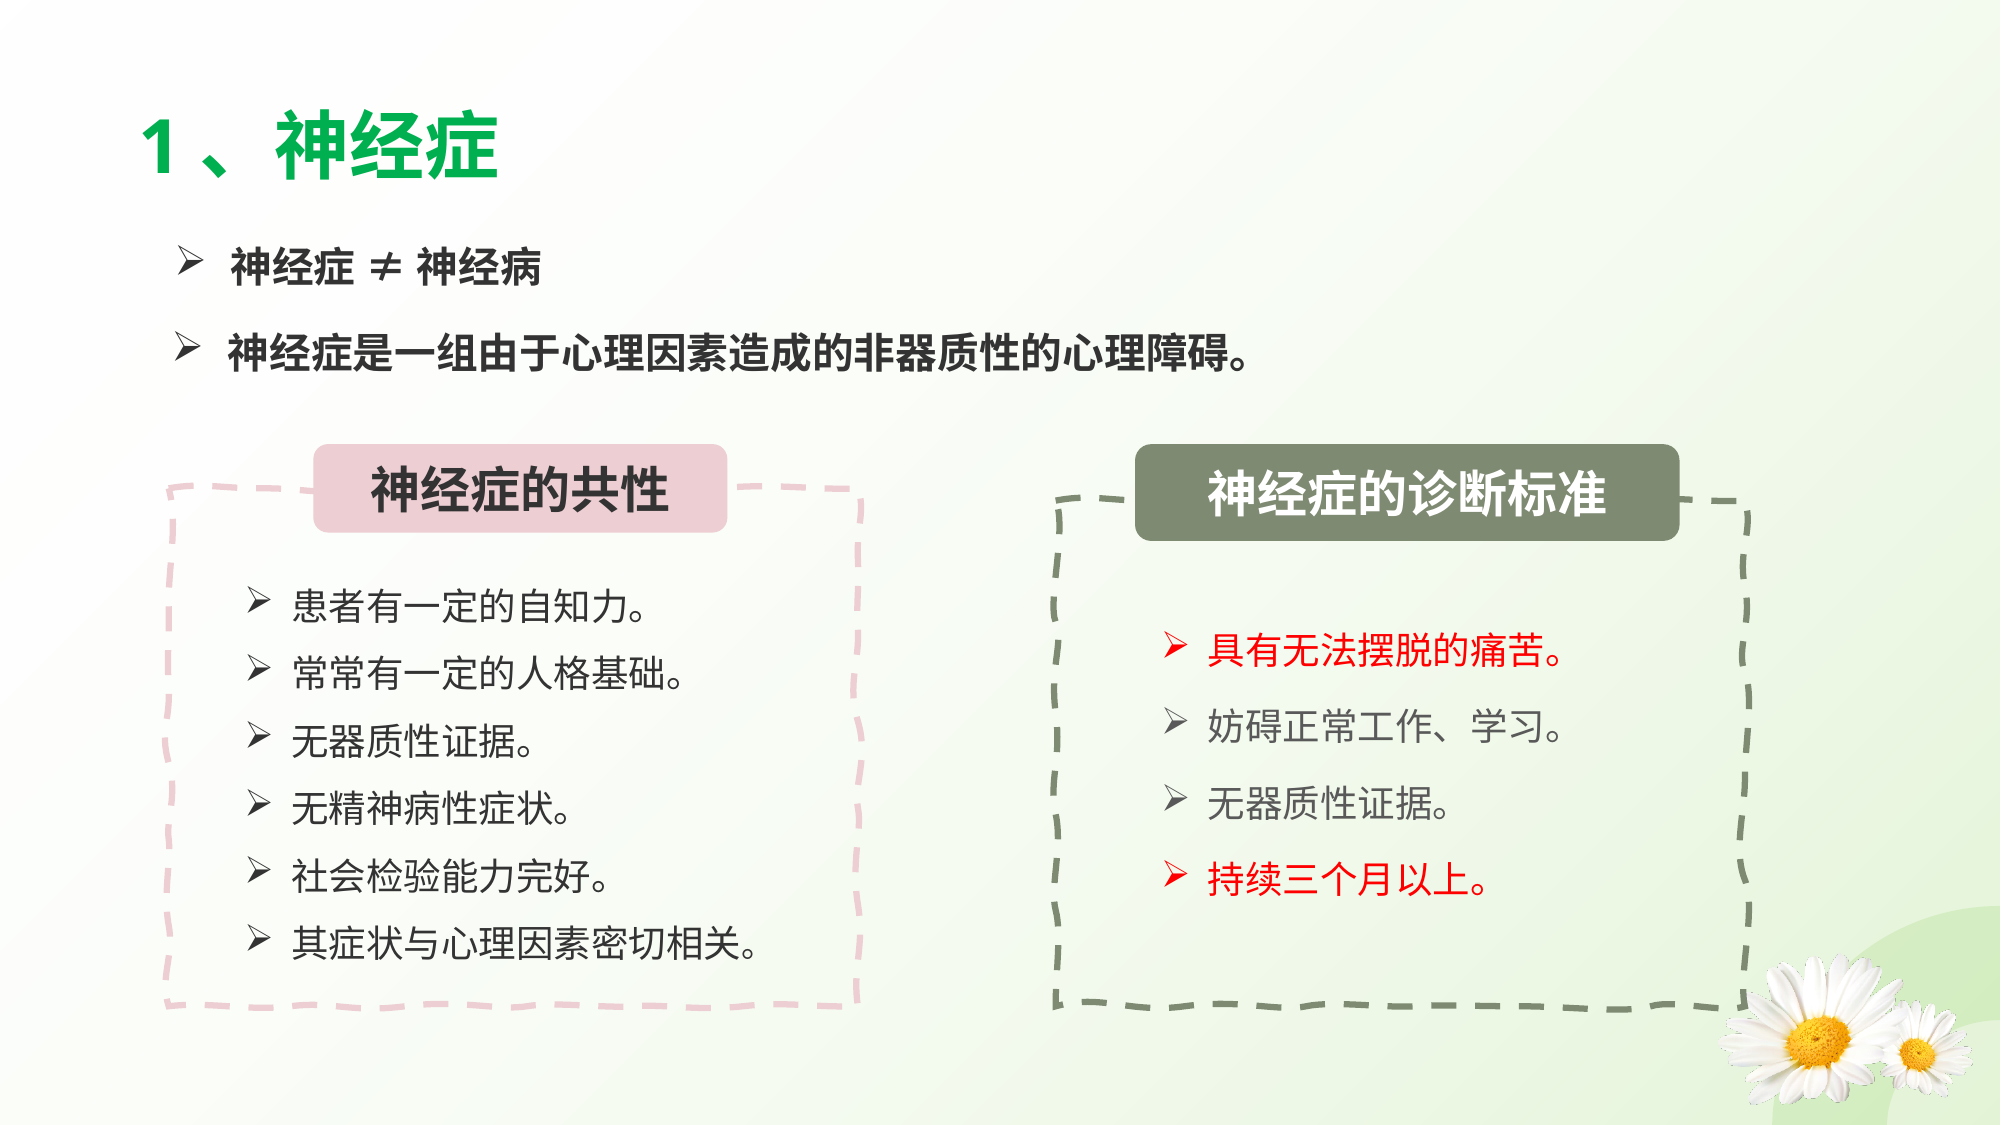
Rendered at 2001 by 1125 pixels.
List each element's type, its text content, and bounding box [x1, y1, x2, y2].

list 1、神经症 [138, 98, 1630, 224]
text_box 神经症 ≠ 神经病 [159, 233, 1469, 298]
text_box 神经症是一组由于心理因素造成的非器质性的心理障碍。 [156, 319, 1466, 385]
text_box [1055, 444, 1745, 1007]
picture [1718, 953, 1973, 1105]
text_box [168, 444, 858, 1007]
